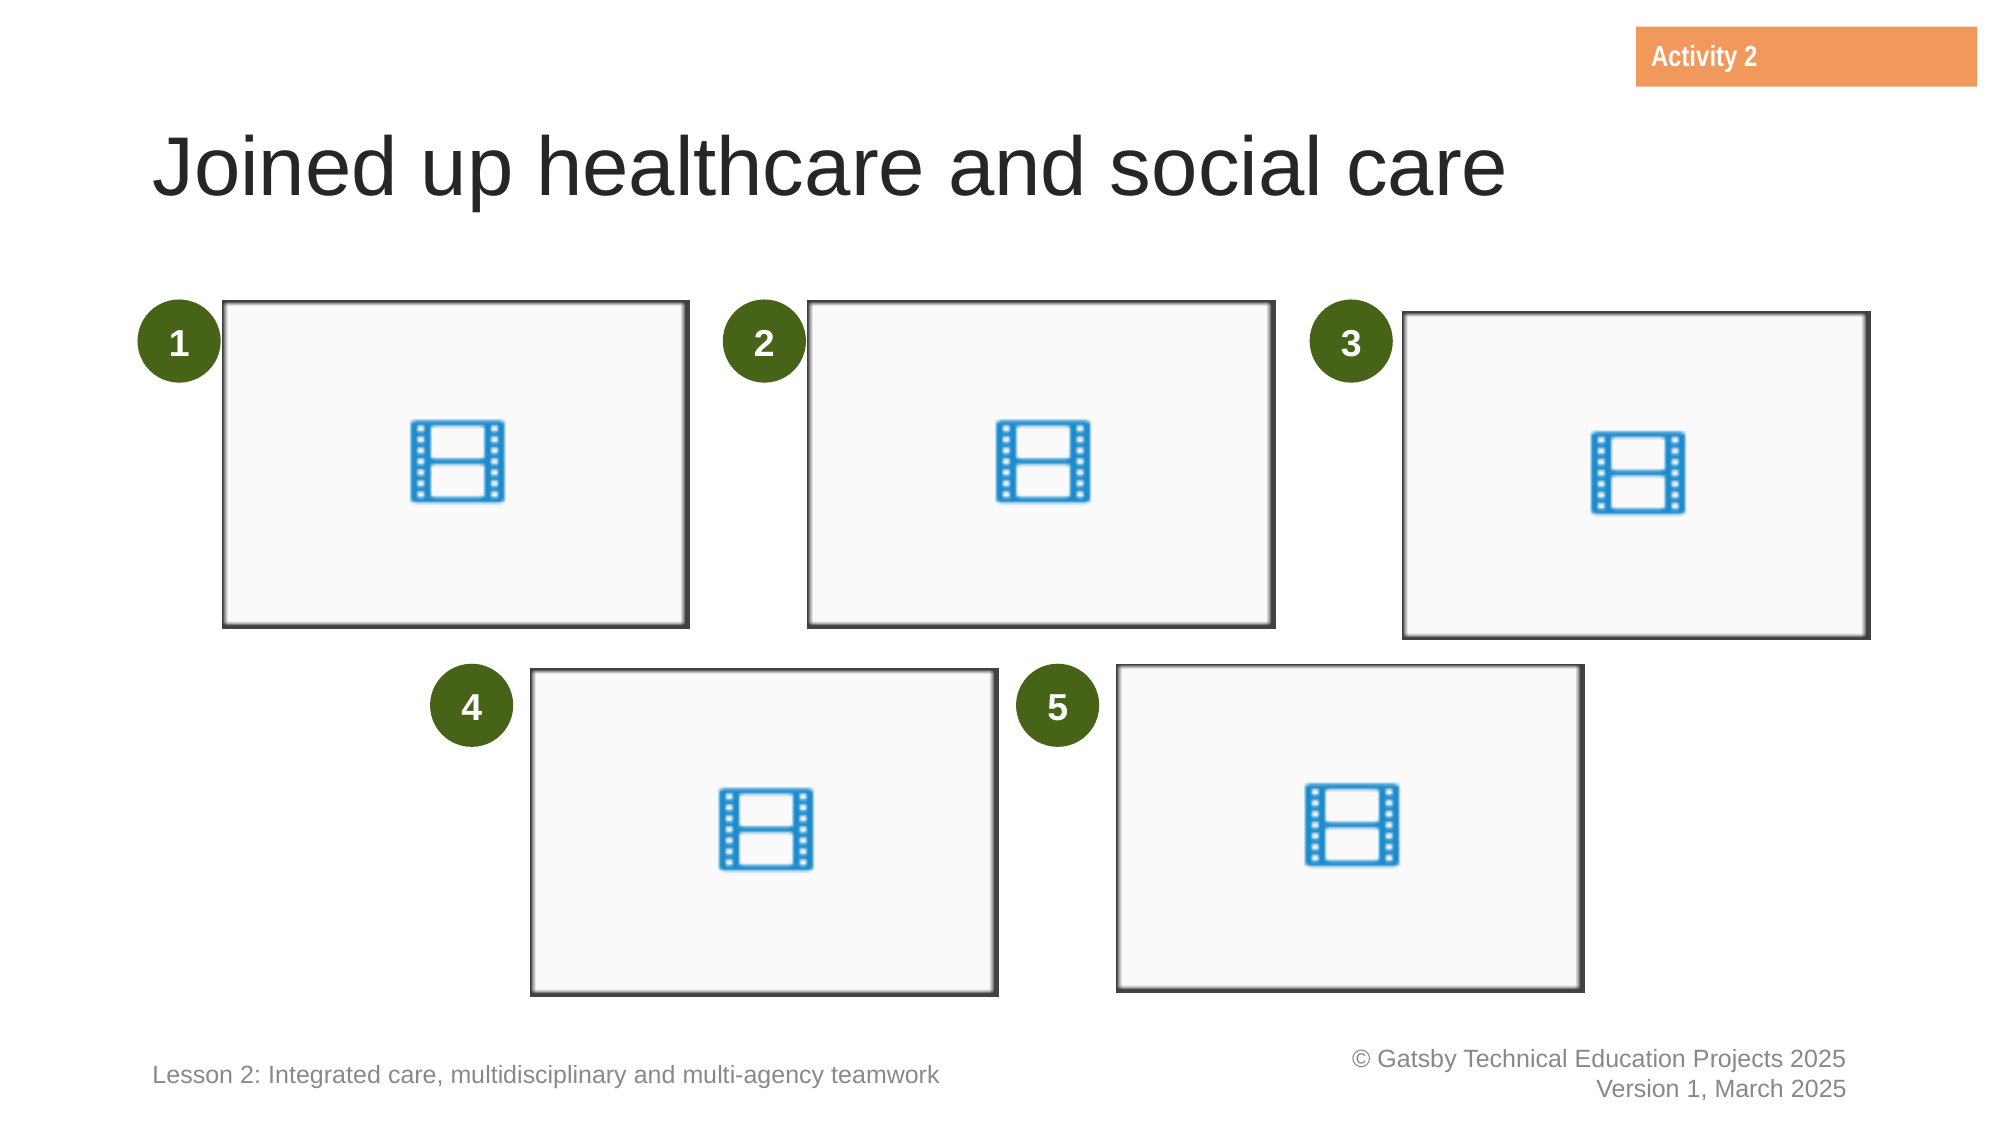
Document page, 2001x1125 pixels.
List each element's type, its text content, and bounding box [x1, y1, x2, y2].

list Lesson 2: Integrated care, multidisciplinary and multi-agency teamwork [137, 1042, 1044, 1103]
title Joined up healthcare and social care [137, 59, 1863, 278]
list Activity 2 [1636, 26, 1978, 87]
